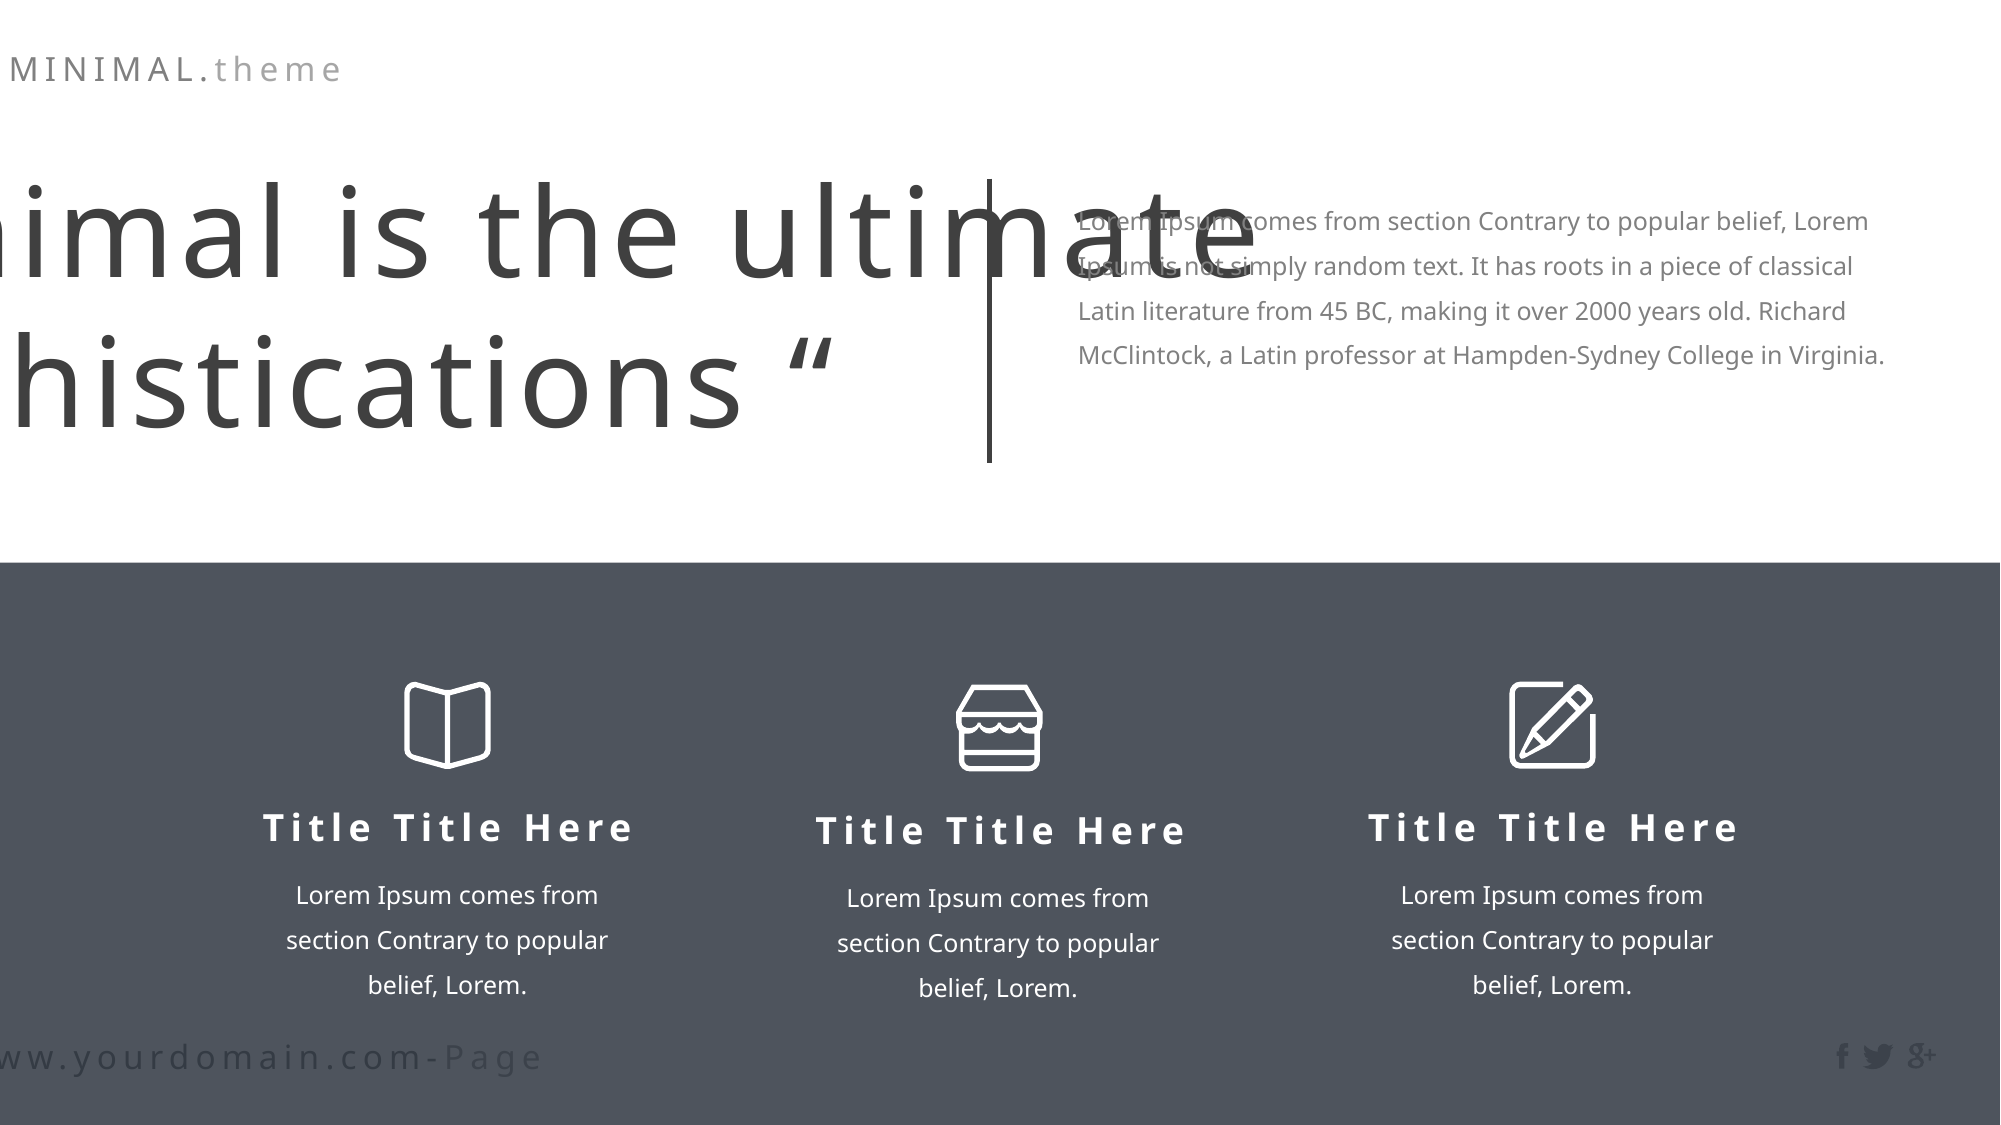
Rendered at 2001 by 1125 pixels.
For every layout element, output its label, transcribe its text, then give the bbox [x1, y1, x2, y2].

text_box Minimal is the ultimate sophistications “ [0, 144, 1278, 460]
picture [0, 562, 2000, 1125]
text_box Lorem Ipsum comes from section Contrary to popular belief, Lorem Ipsum is not simply random text. It has roots in a piece of classical Latin literature from 45 BC, making it over 2000 years old. Richard McClintock, a Latin professor at Hampden-Sydney College in Virginia. [1063, 182, 1924, 378]
